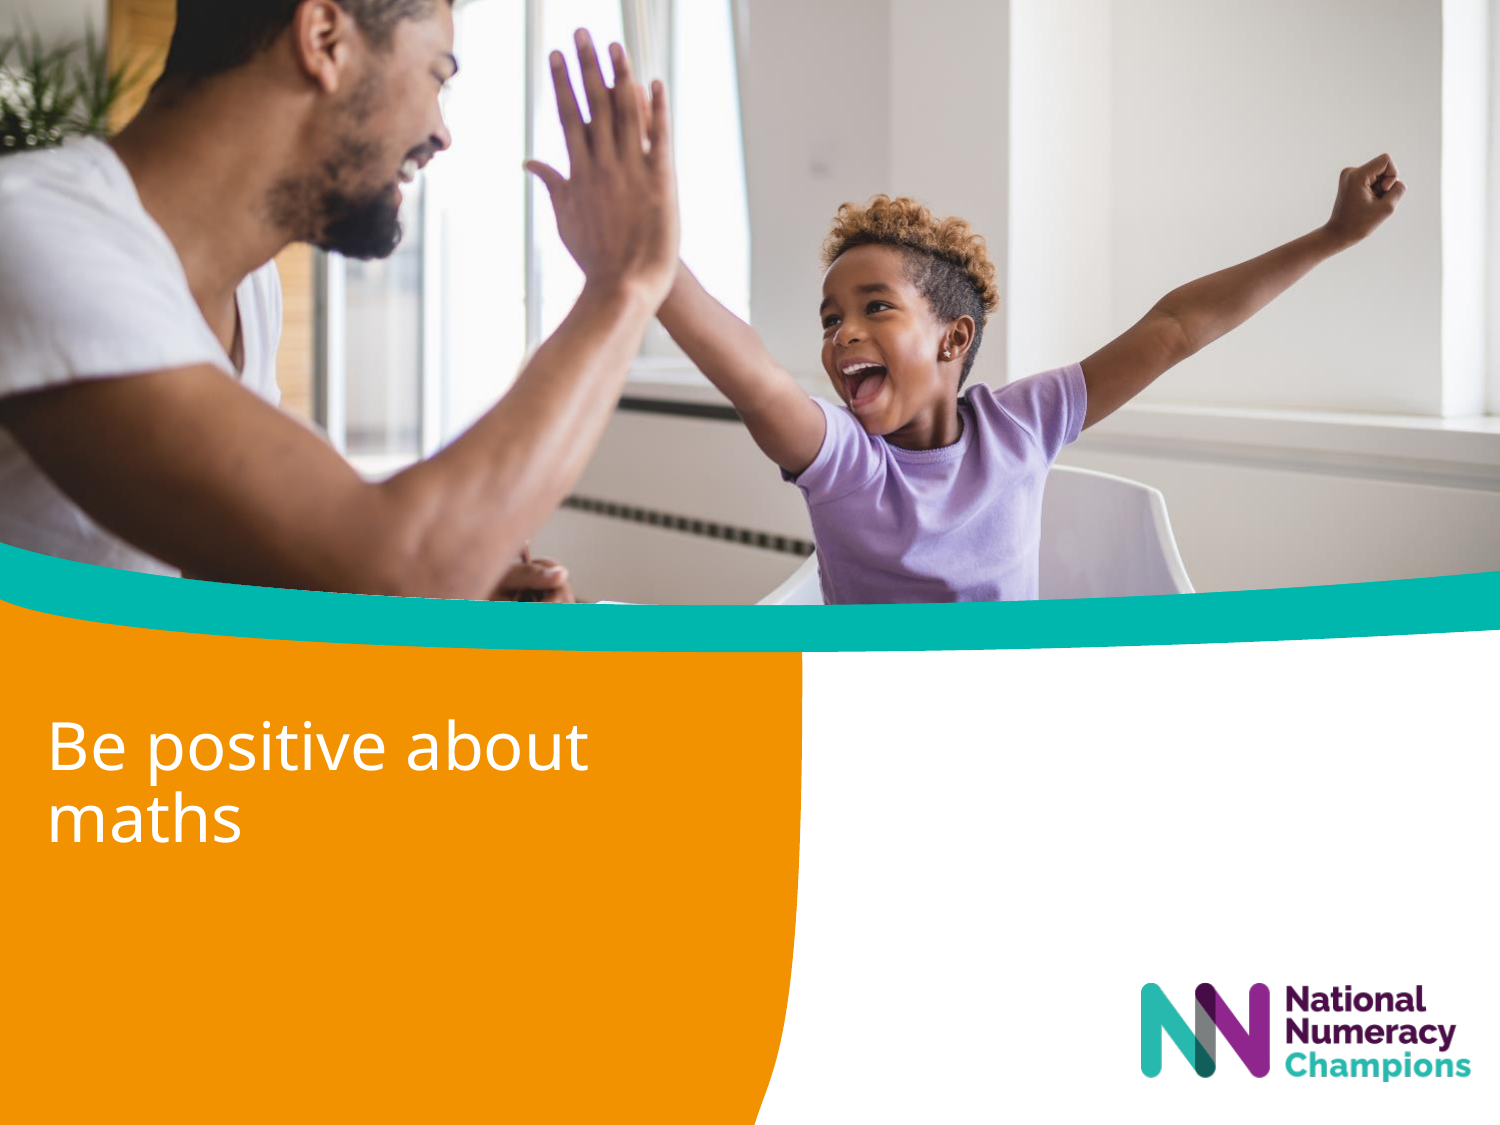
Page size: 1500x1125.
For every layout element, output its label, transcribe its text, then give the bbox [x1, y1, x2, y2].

picture [0, 0, 1500, 606]
list Be positive about maths [31, 705, 767, 896]
